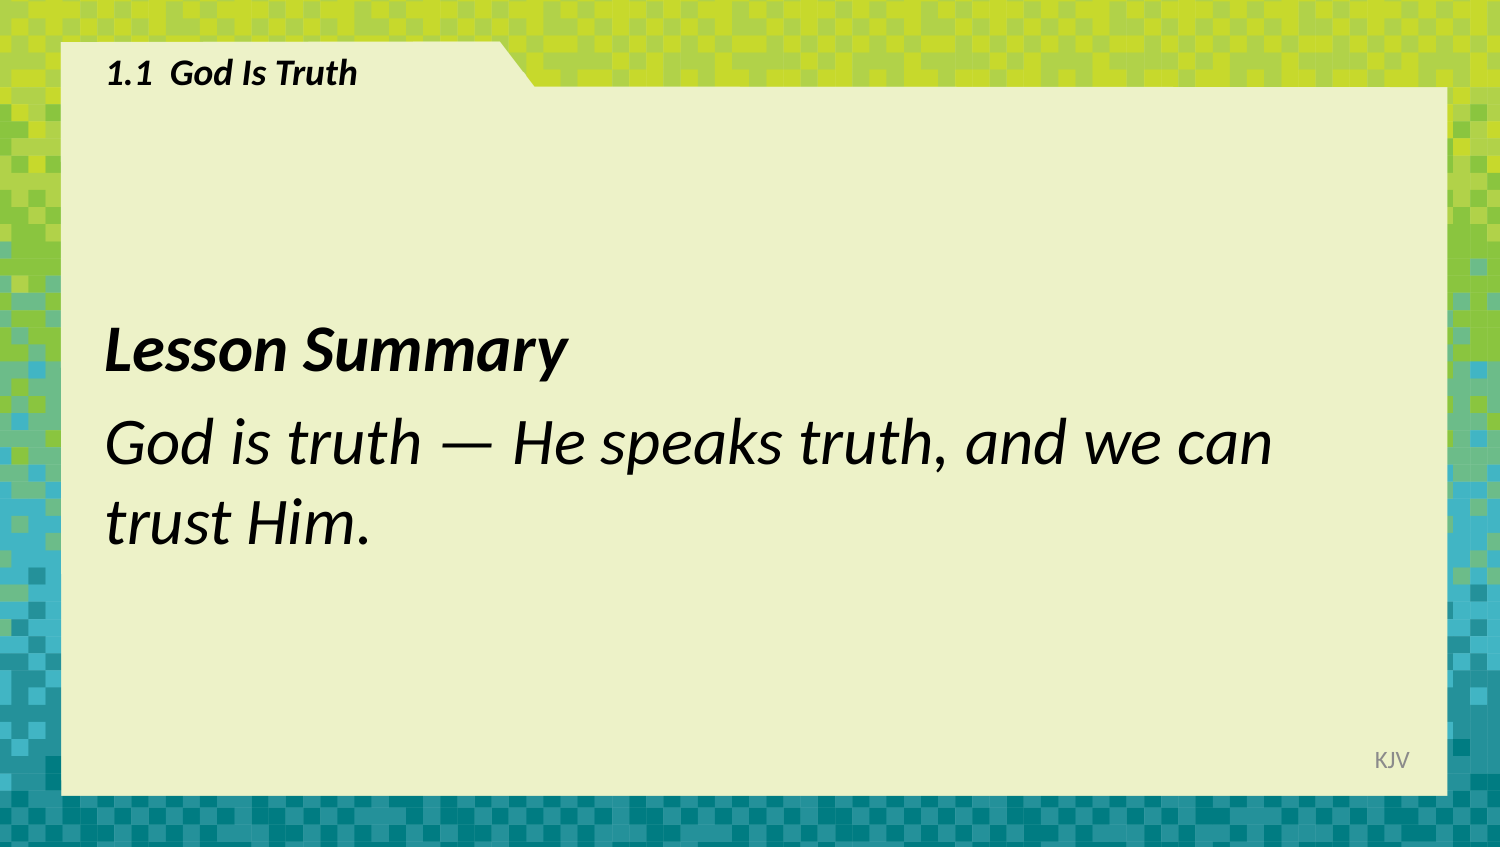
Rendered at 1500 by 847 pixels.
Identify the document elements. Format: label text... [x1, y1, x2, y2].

footer KJV [950, 736, 1425, 782]
title 1.1 God Is Truth [89, 33, 1420, 108]
list Lesson Summary God is truth — He speaks truth, and we can trust Him. [89, 141, 1403, 722]
picture [0, 0, 1500, 847]
